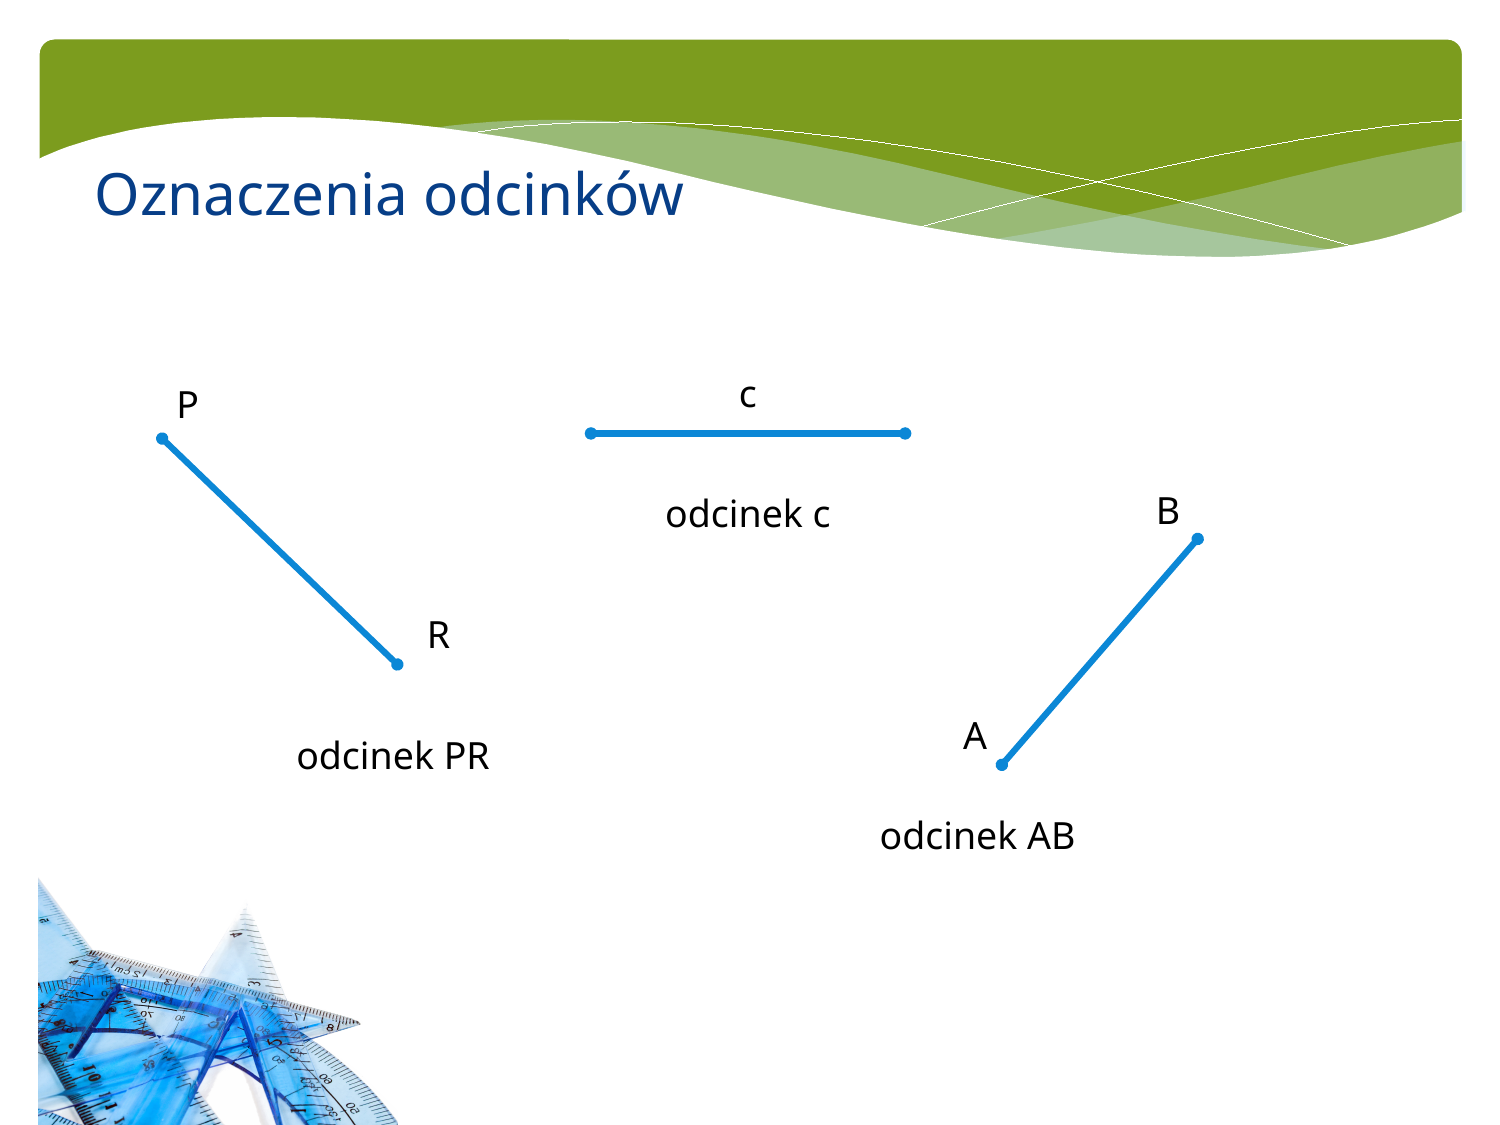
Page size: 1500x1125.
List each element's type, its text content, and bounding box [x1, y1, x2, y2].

text_box c [724, 362, 772, 423]
text_box odcinek PR [281, 724, 505, 785]
text_box odcinek c [650, 482, 846, 543]
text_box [948, 479, 1195, 766]
title Oznaczenia odcinków [79, 149, 1380, 250]
picture [38, 876, 398, 1125]
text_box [1001, 538, 1198, 766]
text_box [162, 372, 466, 665]
text_box odcinek AB [864, 805, 1091, 865]
